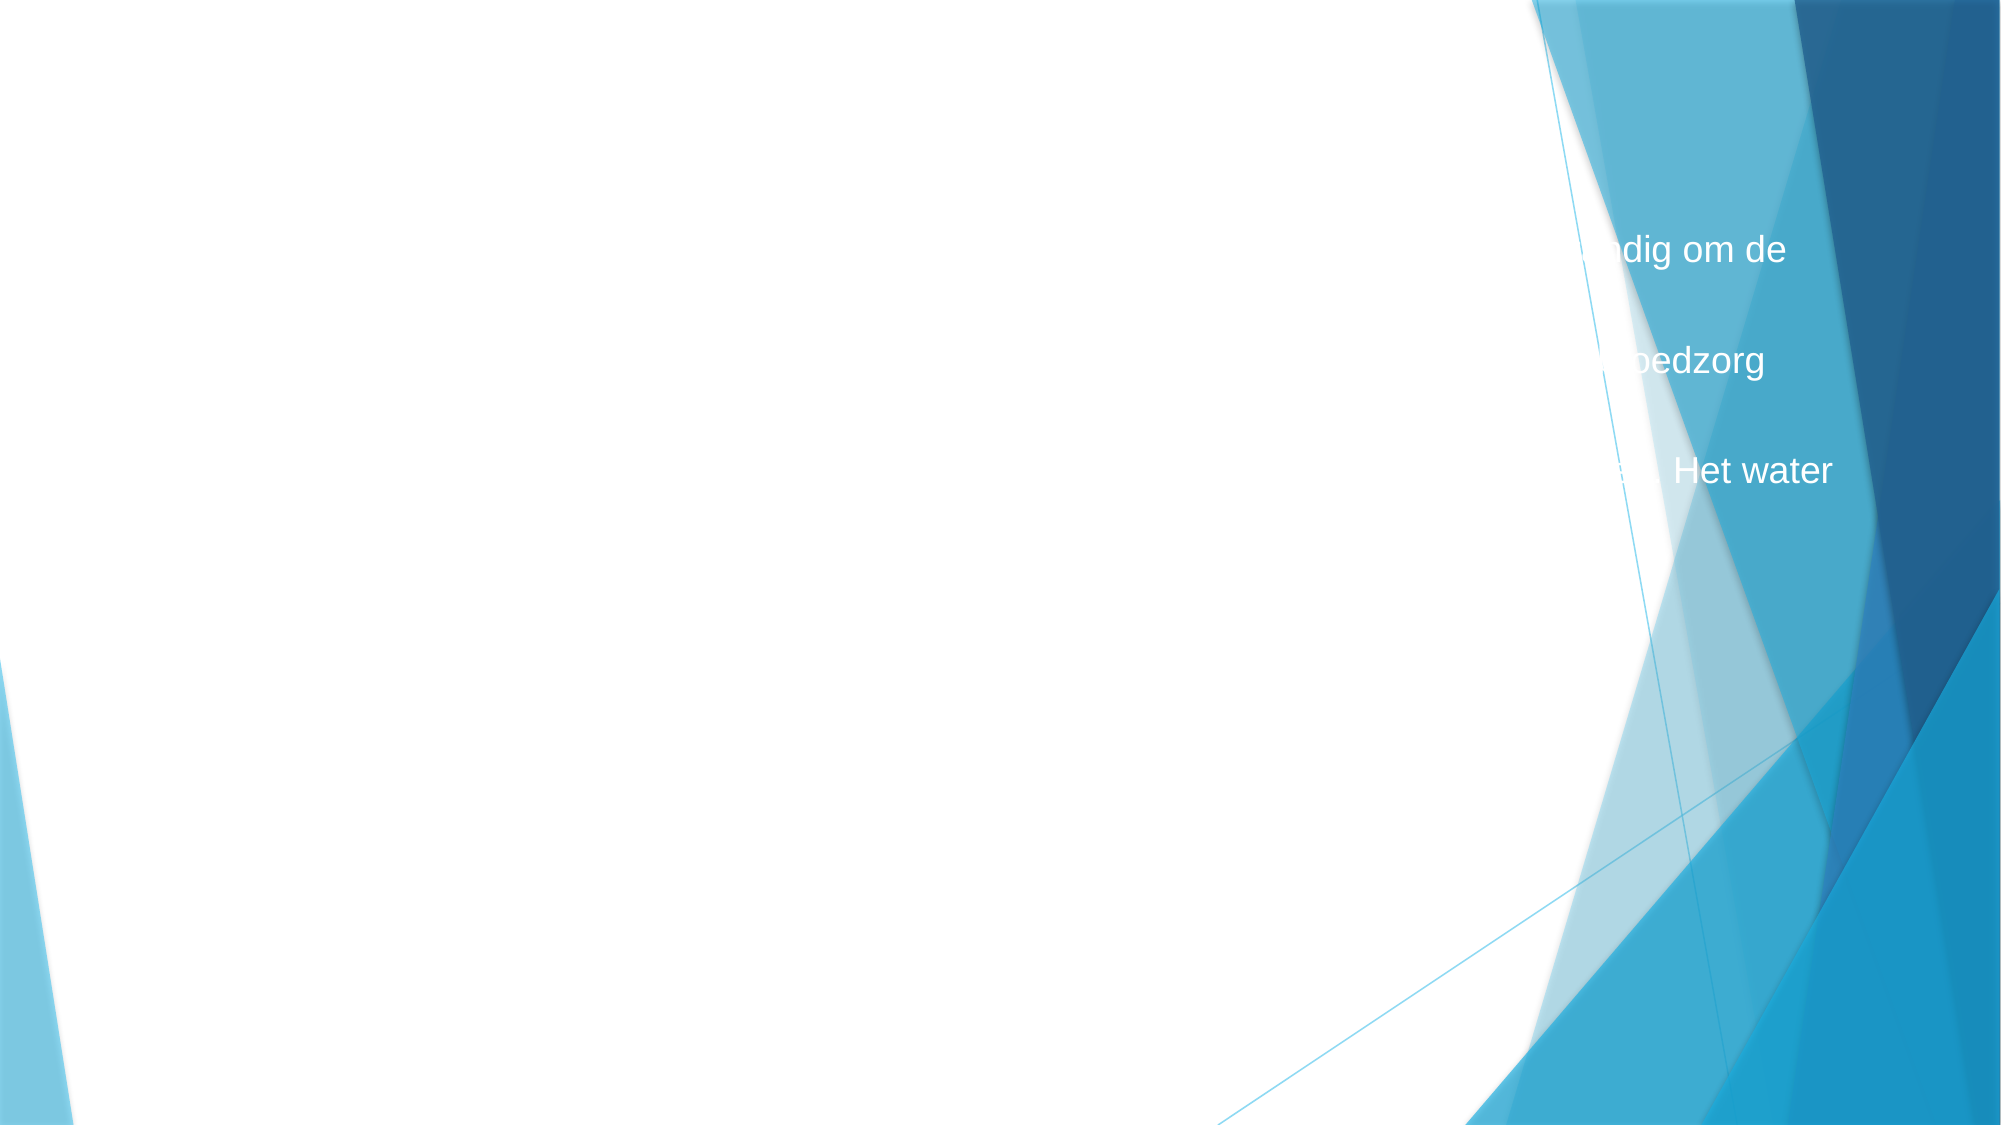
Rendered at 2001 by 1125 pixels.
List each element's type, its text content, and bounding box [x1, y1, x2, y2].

title Opfok van vissen [137, 59, 1863, 217]
list Broedzorg & opfokbak > Als de ouderdieren geen broedzorg kennen dan is het verstandig om de jonge vissen in een opfokbak te plaatsen. Als de ouderdieren het wel kennen kun je de jonge vissen bij de ouders laten en als de broedzorg over is naar de opfokbak verplaatsen. Om ze over te plaatsen gebruik je een bak met water uit de opfokbak om ze te verplaatsen. Het water is de opfokbak moet gelijk zijn aan het water uit de bak waar de ouderdieren in zitten. [137, 217, 1863, 866]
